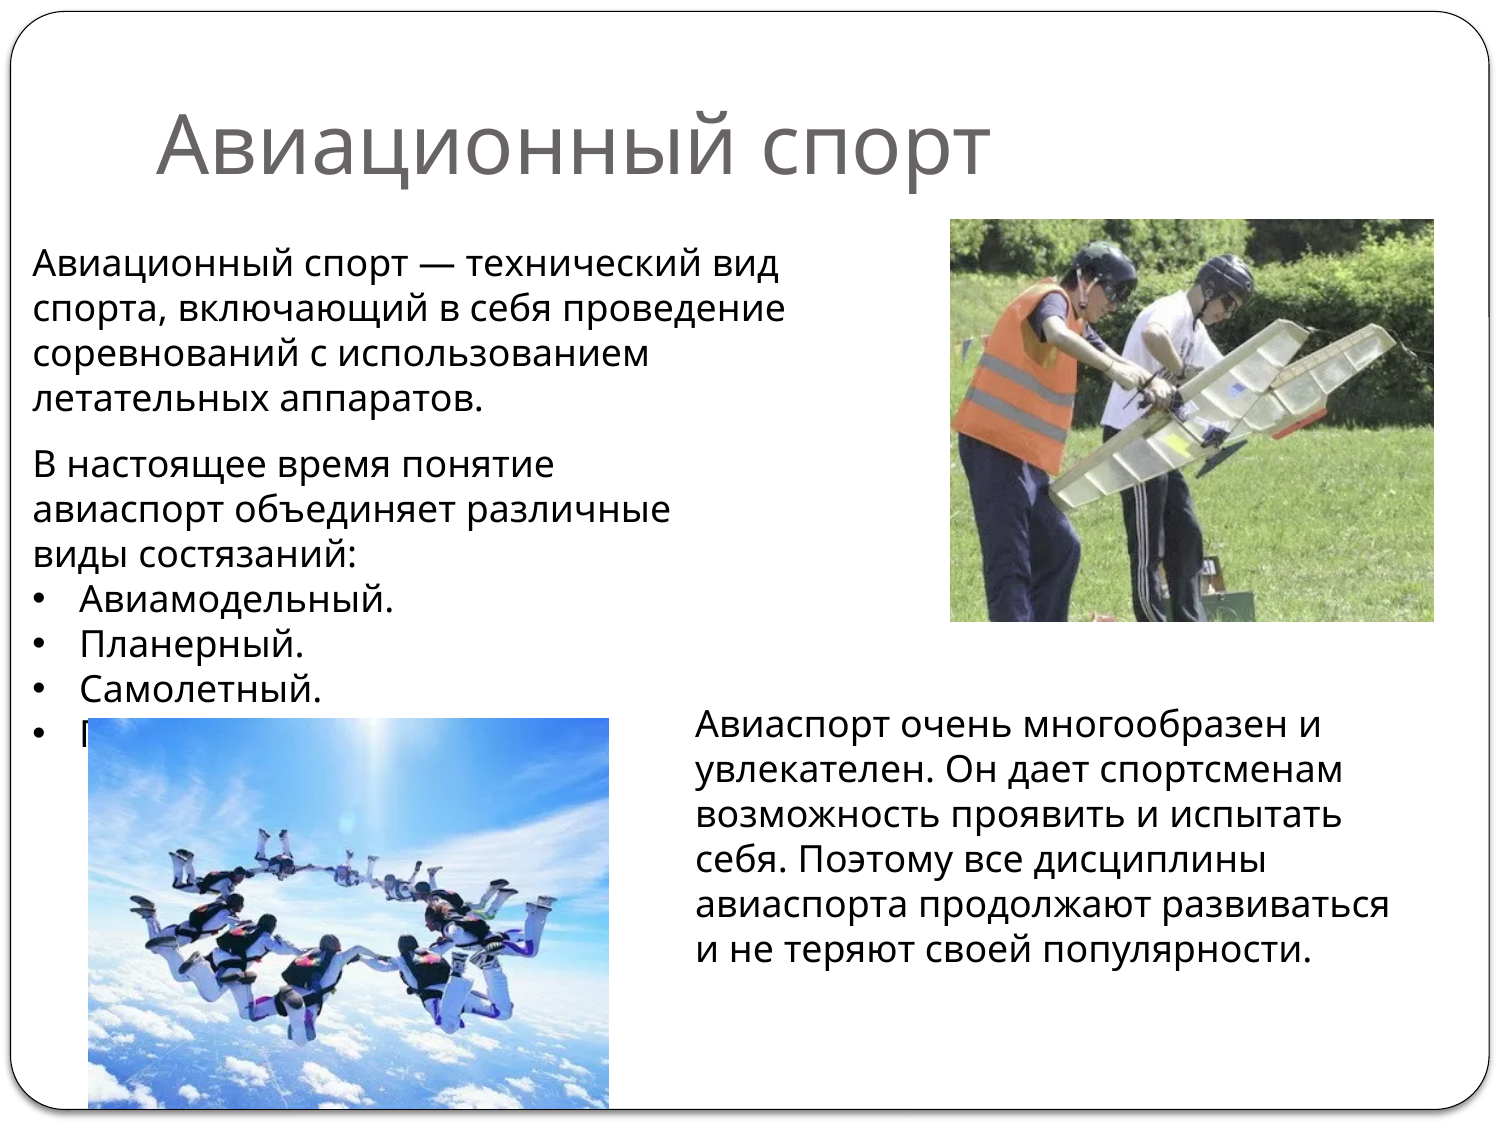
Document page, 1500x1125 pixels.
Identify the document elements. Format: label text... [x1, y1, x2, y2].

picture [88, 718, 609, 1109]
text_box Авиационный спорт — технический вид спорта, включающий в себя проведение соревнований с использованием летательных аппаратов. [17, 231, 892, 427]
title Авиационный спорт [141, 19, 1417, 207]
picture [950, 219, 1434, 622]
text_box Авиаспорт очень многообразен и увлекателен. Он дает спортсменам возможность проявить и испытать себя. Поэтому все дисциплины авиаспорта продолжают развиваться и не теряют своей популярности. [680, 692, 1431, 978]
text_box В настоящее время понятие авиаспорт объединяет различные виды состязаний: Авиамодельный. Планерный. Самолетный. Парашютный и другие. [17, 432, 768, 763]
